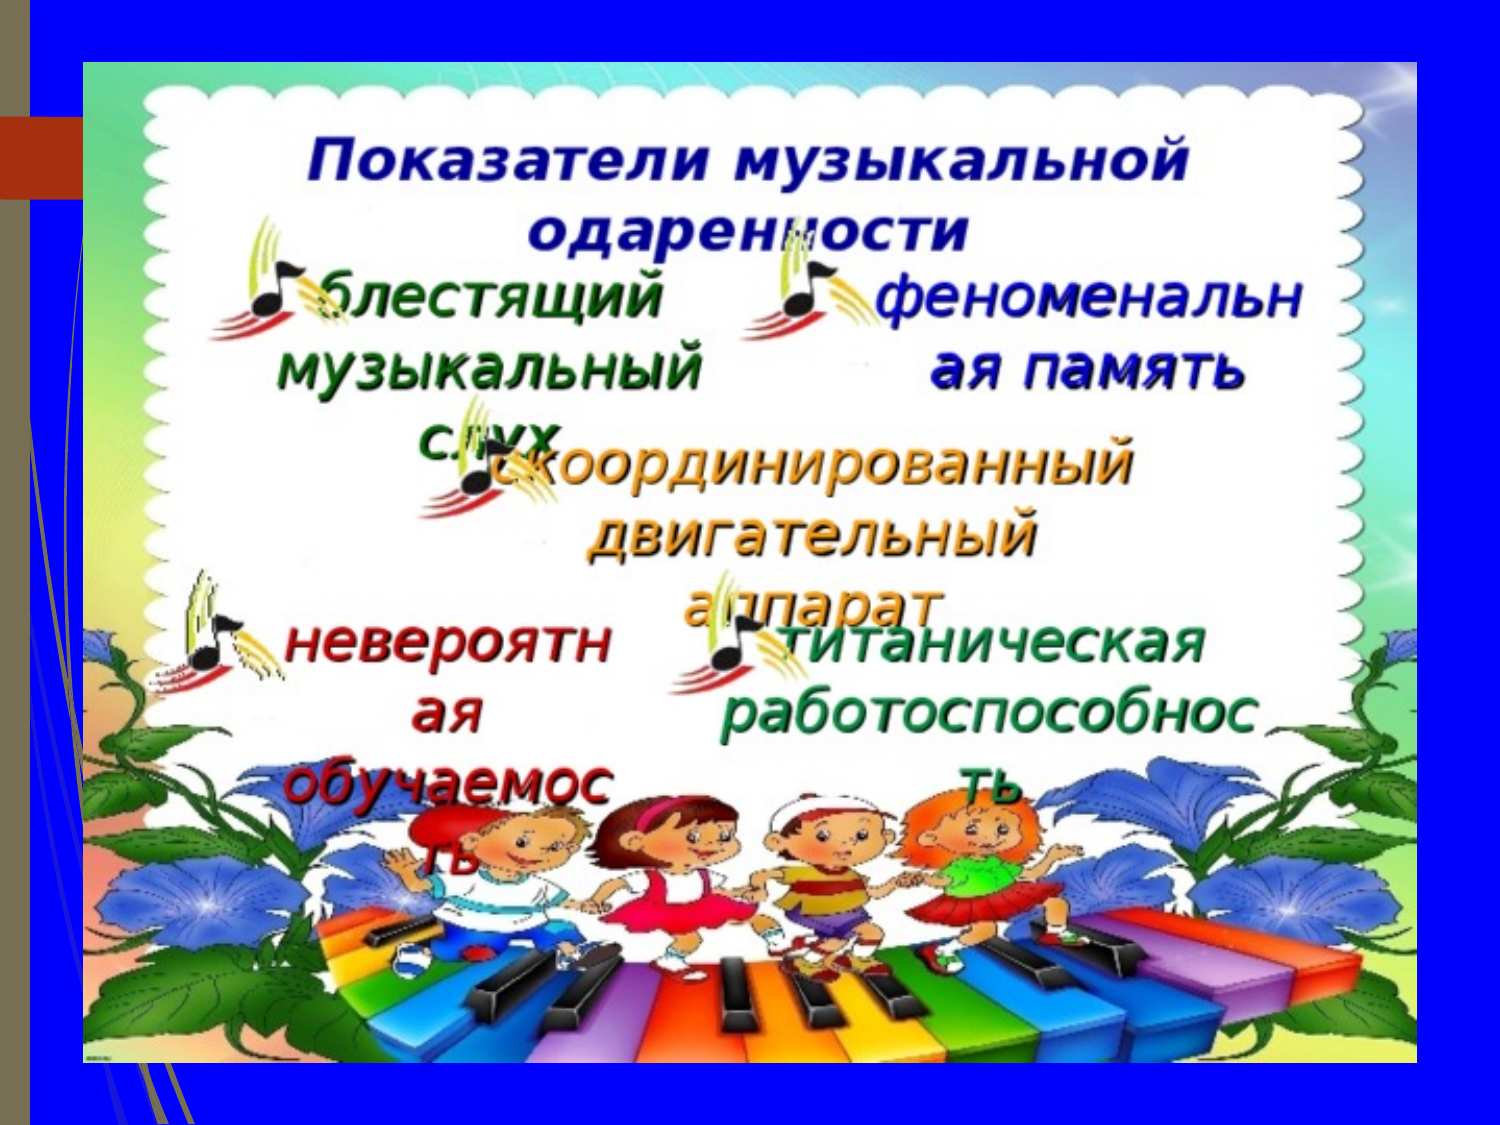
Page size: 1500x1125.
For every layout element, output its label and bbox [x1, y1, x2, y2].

picture [83, 62, 1417, 1063]
